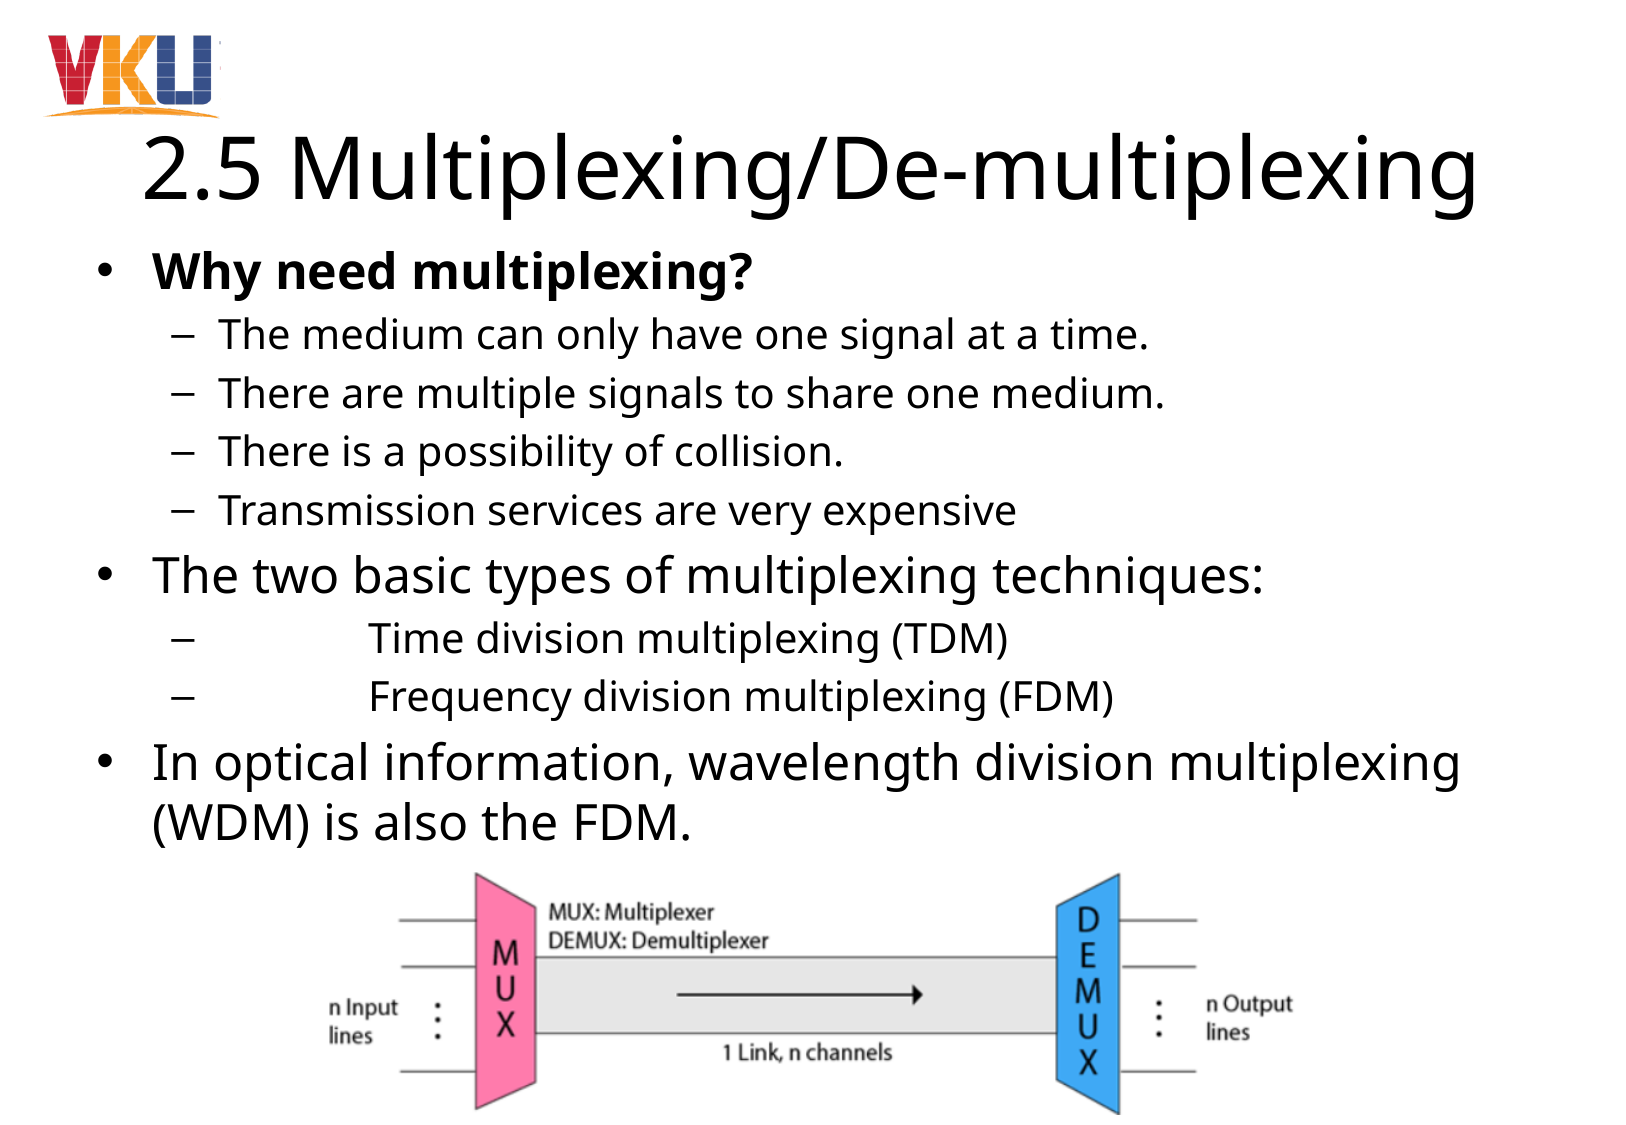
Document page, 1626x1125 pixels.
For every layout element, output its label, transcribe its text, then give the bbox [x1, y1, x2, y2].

title 2.5 Multiplexing/De-multiplexing [111, 55, 1514, 232]
picture [312, 860, 1313, 1115]
list Why need multiplexing? The medium can only have one signal at a time. There are multiple signals to share one medium. There is a possibility of collision. Transmission services are very expensive The two basic types of multiplexing techniques: Time division multiplexing (TDM) Frequency division multiplexing (FDM) In optical information, wavelength division multiplexing (WDM) is also the FDM. [81, 232, 1544, 1038]
picture [32, 21, 228, 129]
